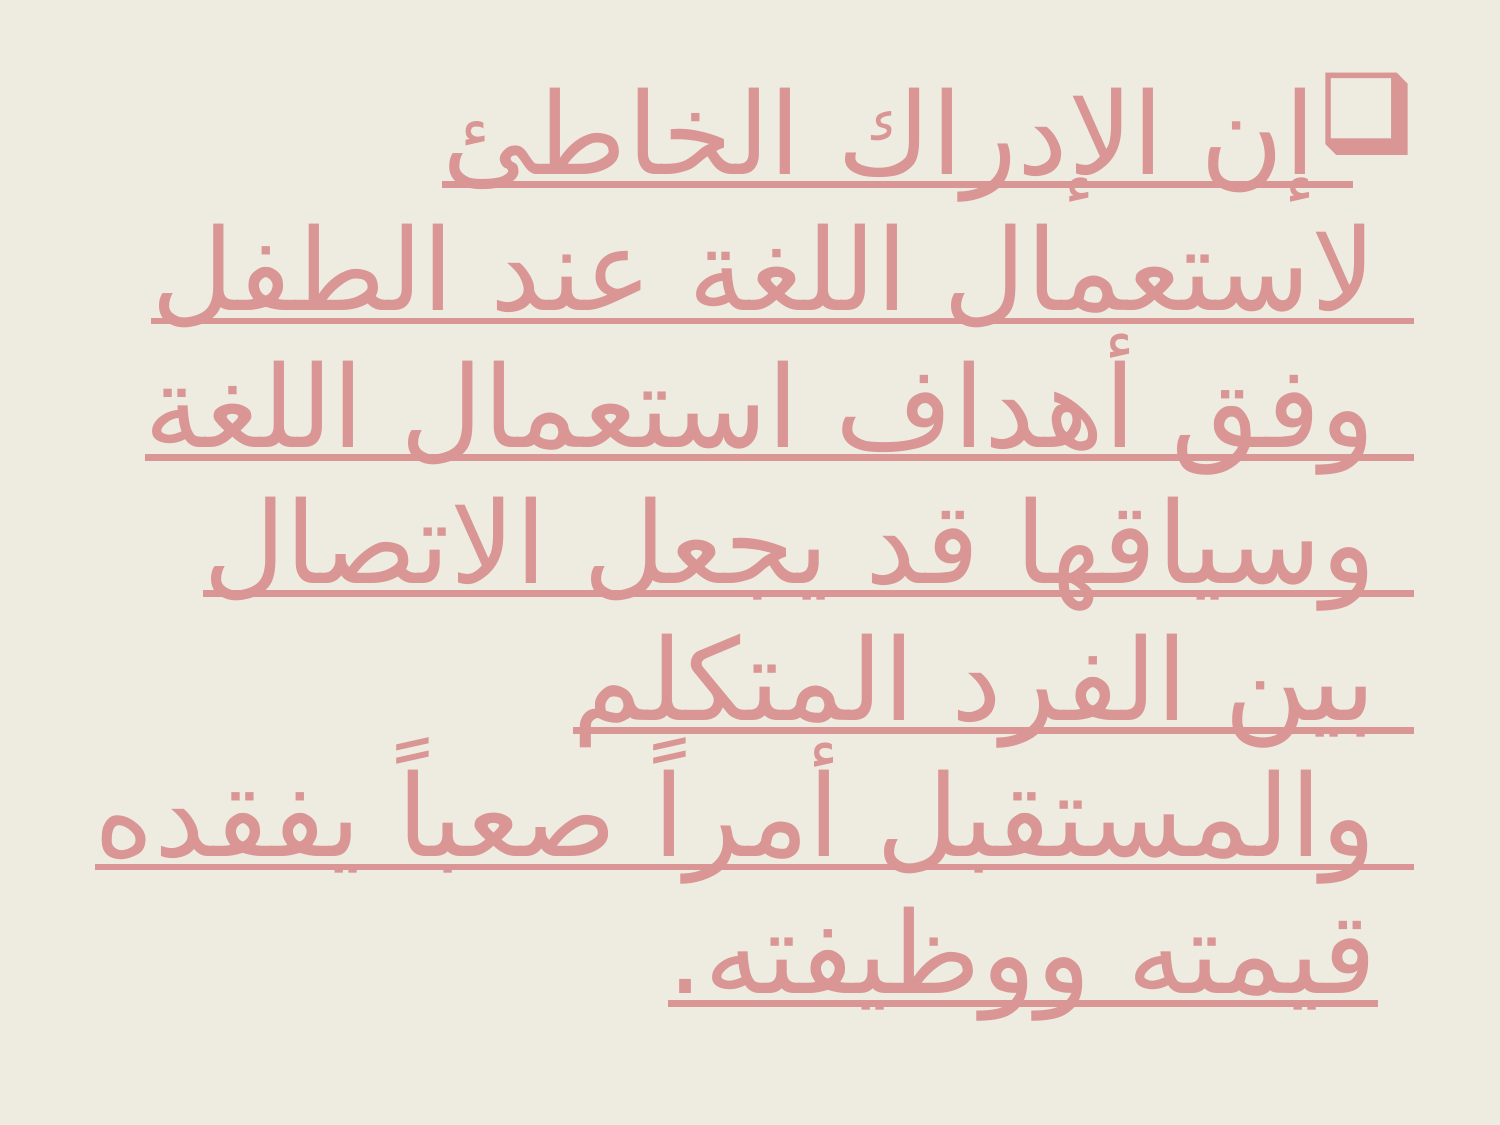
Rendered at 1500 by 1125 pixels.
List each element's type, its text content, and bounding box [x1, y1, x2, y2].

title إن الإدراك الخاطئ لاستعمال اللغة عند الطفل وفق أهداف استعمال اللغة وسياقها قد يجعل الاتصال بين الفرد المتكلم والمستقبل أمراً صعباً يفقده قيمته ووظيفته. [75, 45, 1425, 1032]
